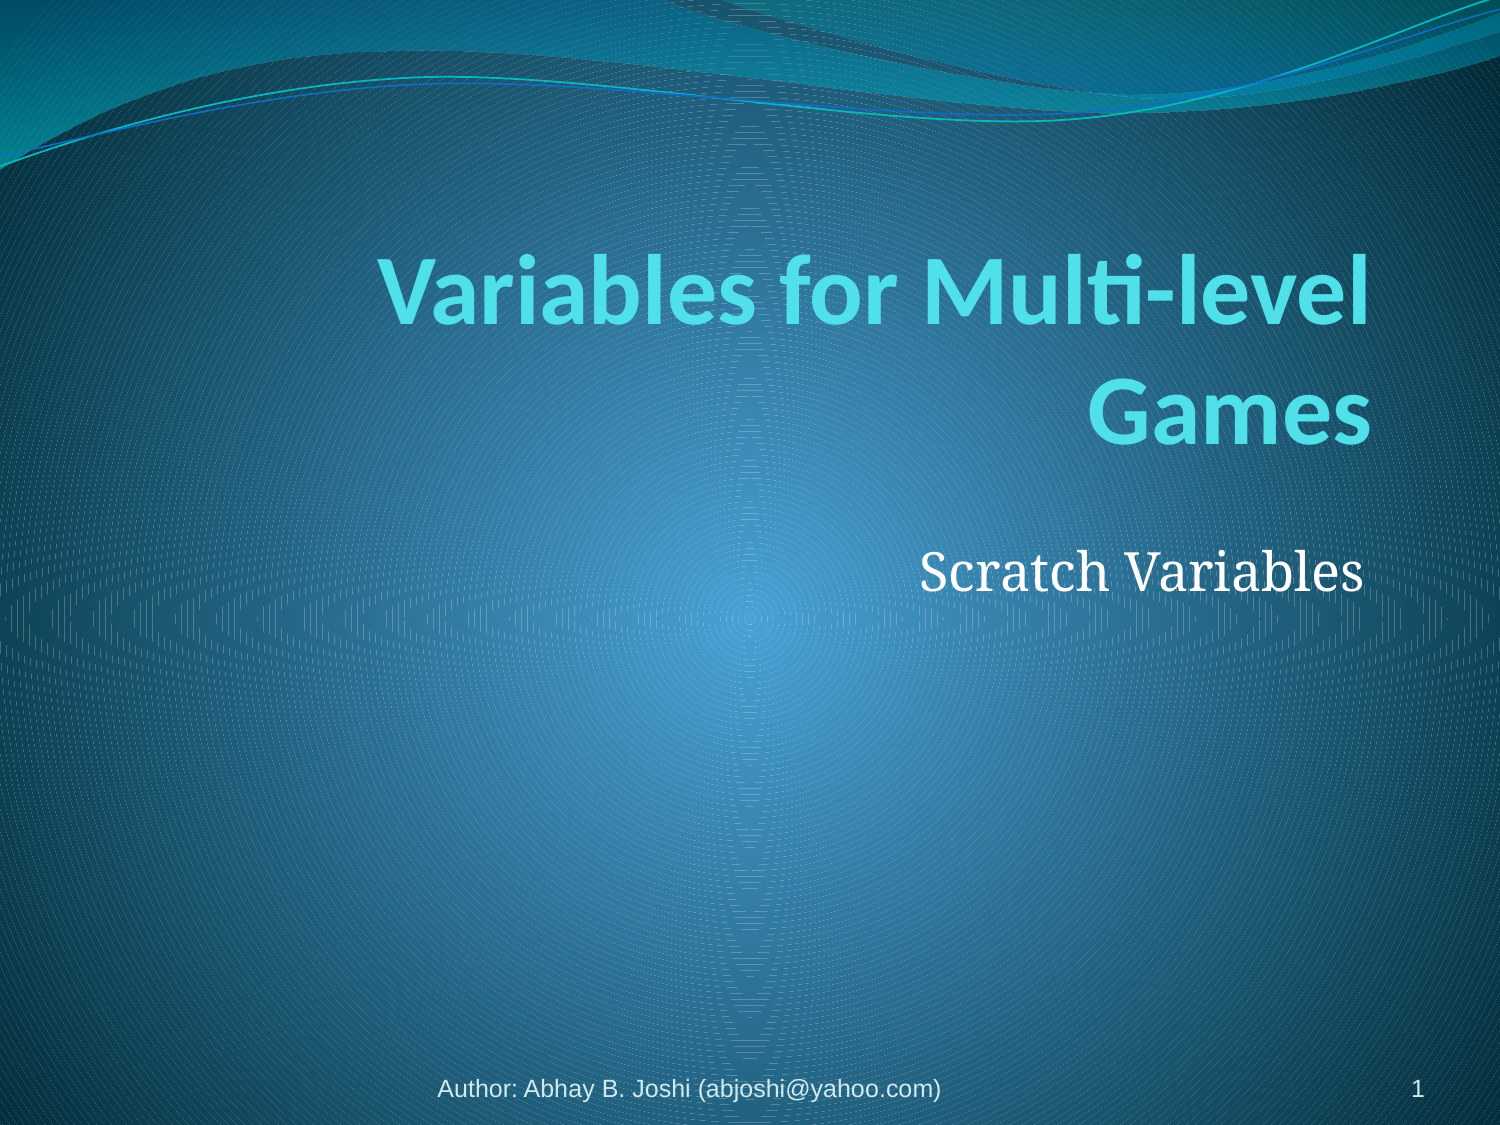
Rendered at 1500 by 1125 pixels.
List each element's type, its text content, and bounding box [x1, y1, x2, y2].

footer Author: Abhay B. Joshi (abjoshi@yahoo.com) [437, 1042, 988, 1103]
title Variables for Multi-level Games [87, 224, 1376, 525]
subtitle Scratch Variables [87, 529, 1376, 818]
slide_number 1 [1299, 1042, 1425, 1103]
